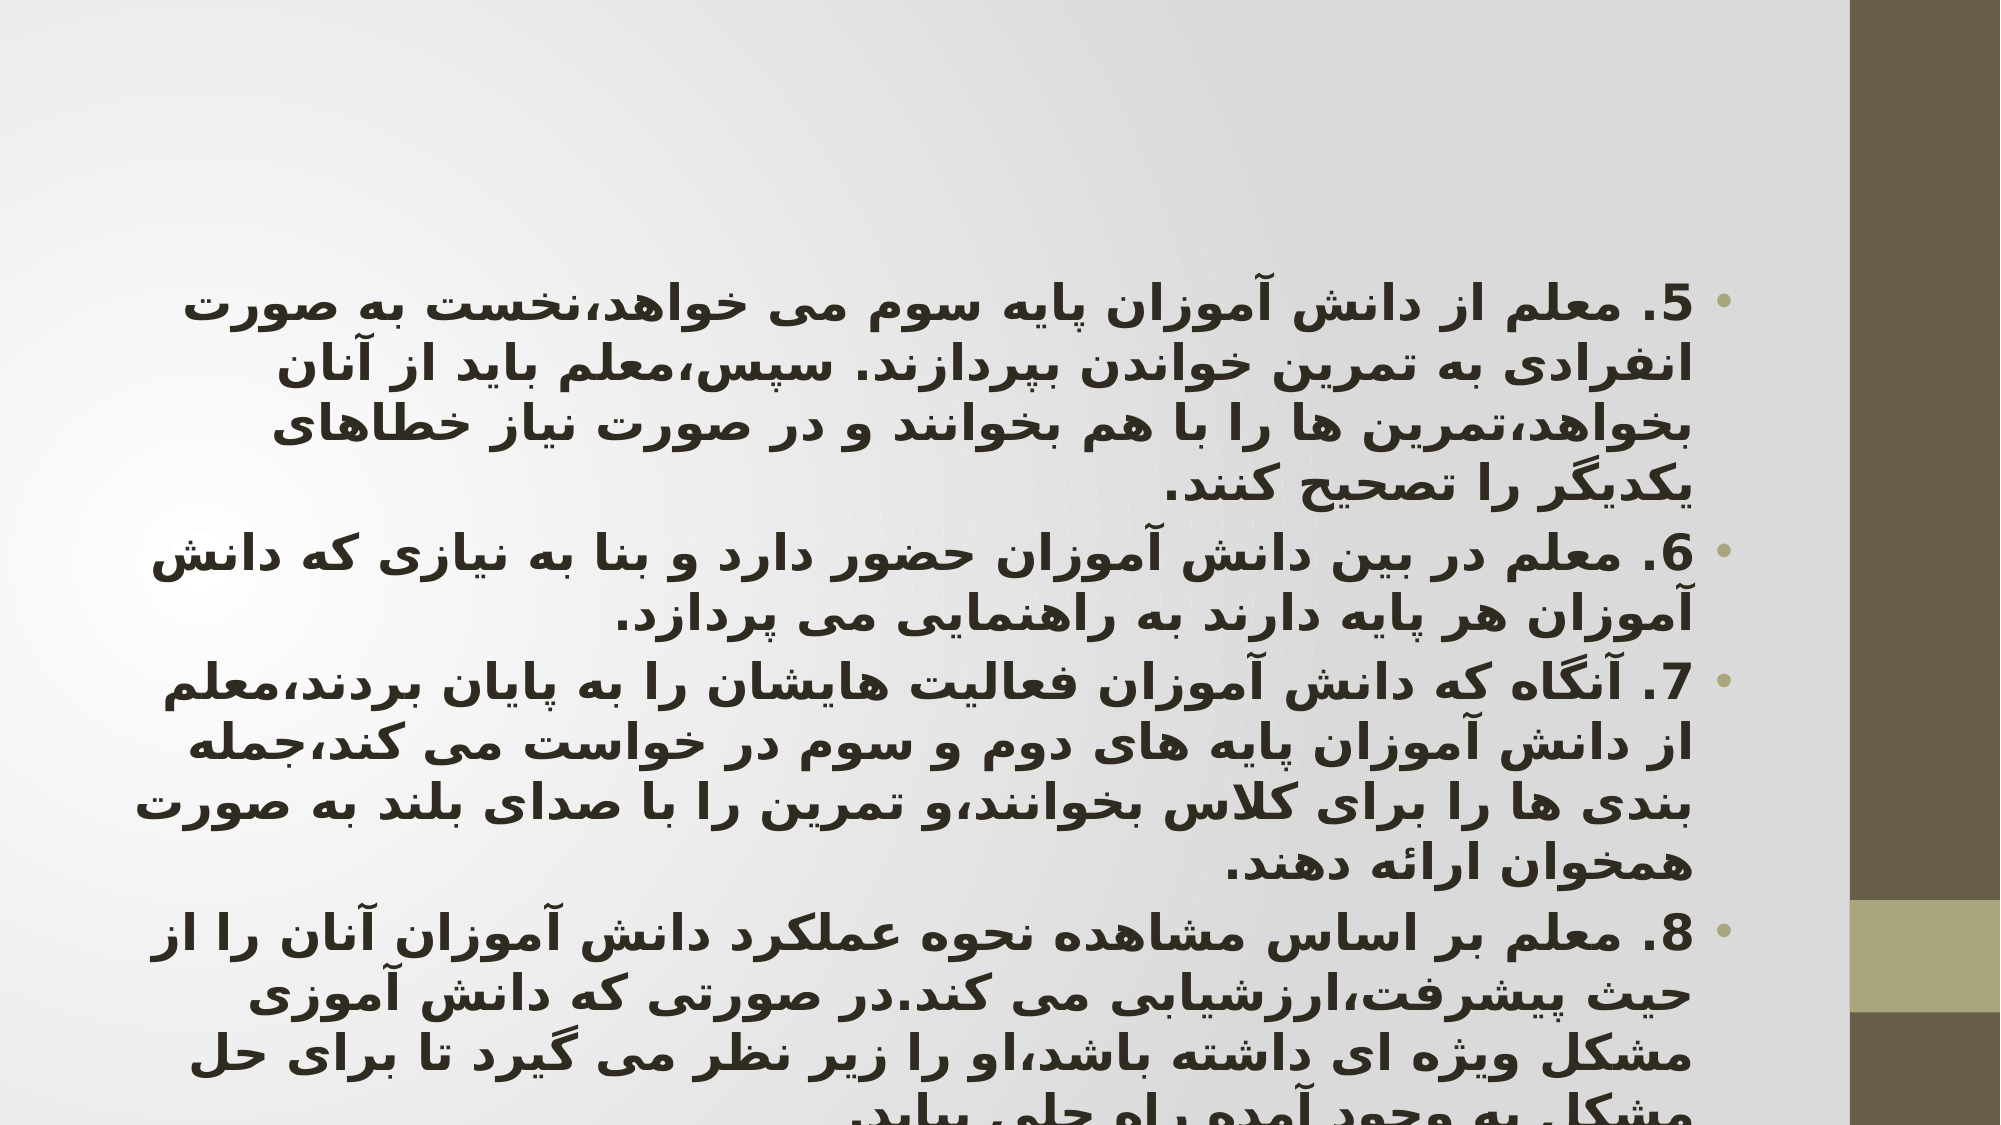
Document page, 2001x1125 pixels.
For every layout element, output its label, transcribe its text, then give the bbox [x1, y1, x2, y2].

list 5. معلم از دانش آموزان پایه سوم می خواهد،نخست به صورت انفرادی به تمرین خواندن بپردازند. سپس،معلم باید از آنان بخواهد،تمرین ها را با هم بخوانند و در صورت نیاز خطاهای یکدیگر را تصحیح کنند. 6. معلم در بین دانش آموزان حضور دارد و بنا به نیازی که دانش آموزان هر پایه دارند به راهنمایی می پردازد. 7. آنگاه که دانش آموزان فعالیت هایشان را به پایان بردند،معلم از دانش آموزان پایه های دوم و سوم در خواست می کند،جمله بندی ها را برای کلاس بخوانند،و تمرین را با صدای بلند به صورت همخوان ارائه دهند. 8. معلم بر اساس مشاهده نحوه عملکرد دانش آموزان آنان را از حیث پیشرفت،ارزشیابی می کند.در صورتی که دانش آموزی مشکل ویژه ای داشته باشد،او را زیر نظر می گیرد تا برای حل مشکل به وجود آمده راه حلی بیابد. [99, 262, 1767, 1050]
